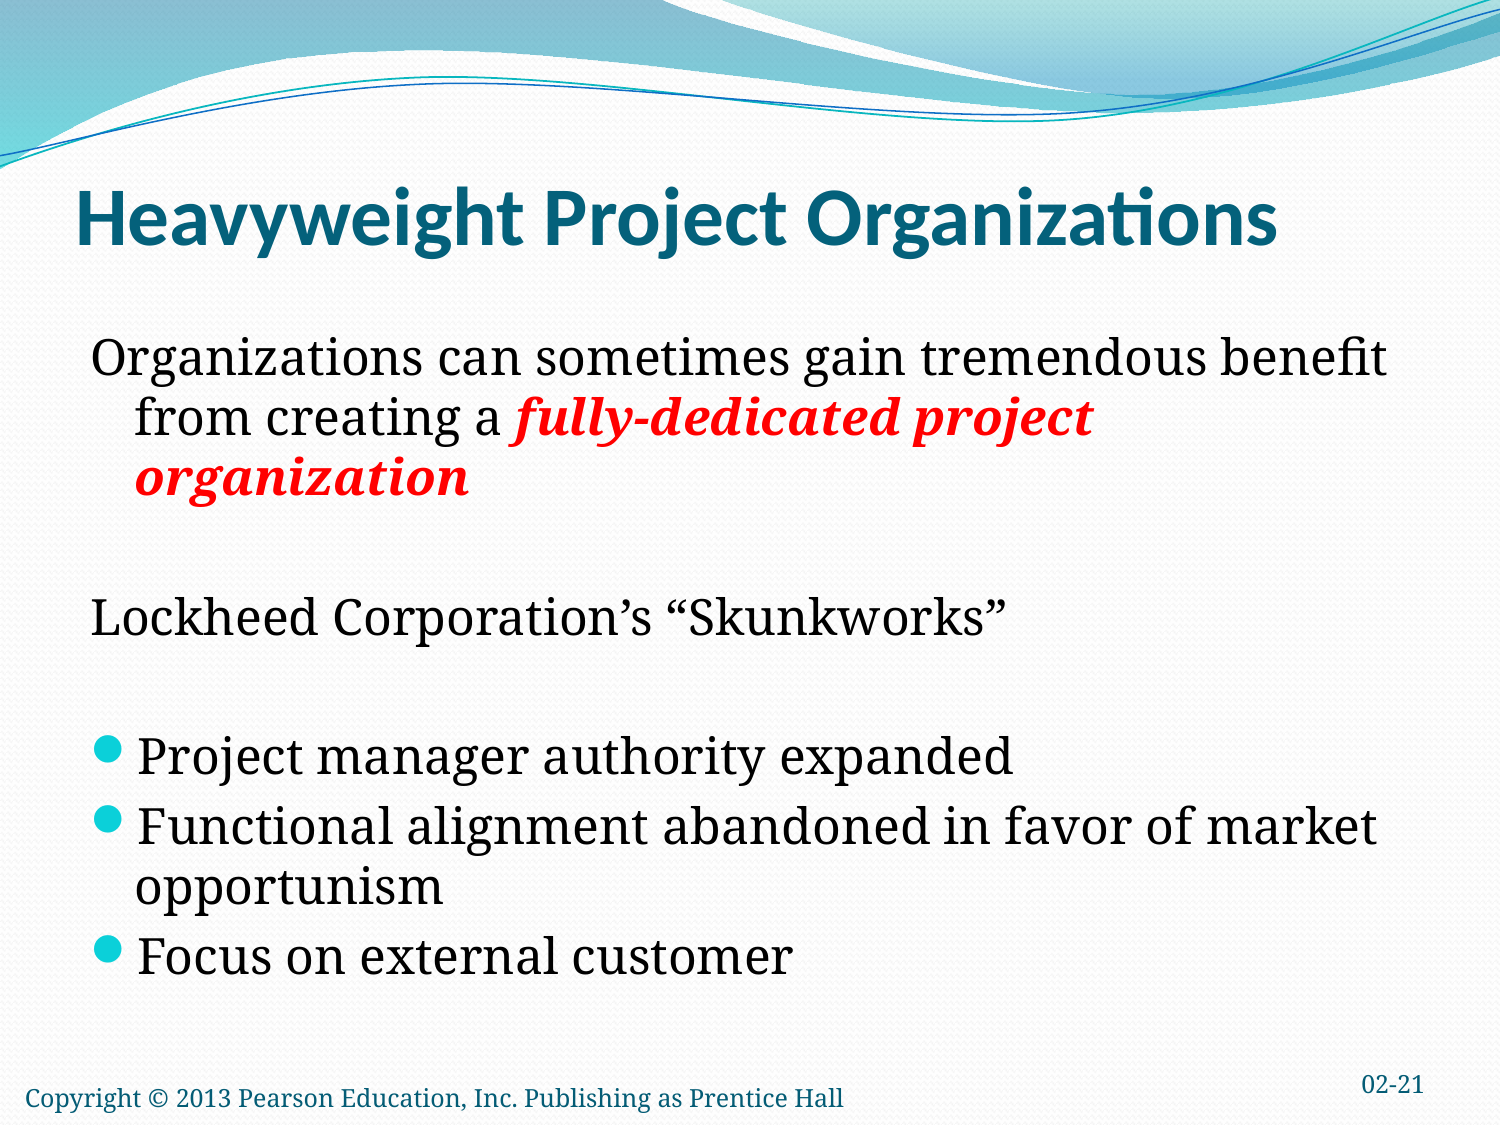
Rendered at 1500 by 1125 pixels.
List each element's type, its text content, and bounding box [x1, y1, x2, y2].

slide_number 02-21 [1299, 1042, 1425, 1103]
title Heavyweight Project Organizations [74, 74, 1426, 263]
list Organizations can sometimes gain tremendous benefit from creating a fully-dedicated project organization Lockheed Corporation’s “Skunkworks” Project manager authority expanded Functional alignment abandoned in favor of market opportunism Focus on external customer [74, 317, 1426, 1038]
